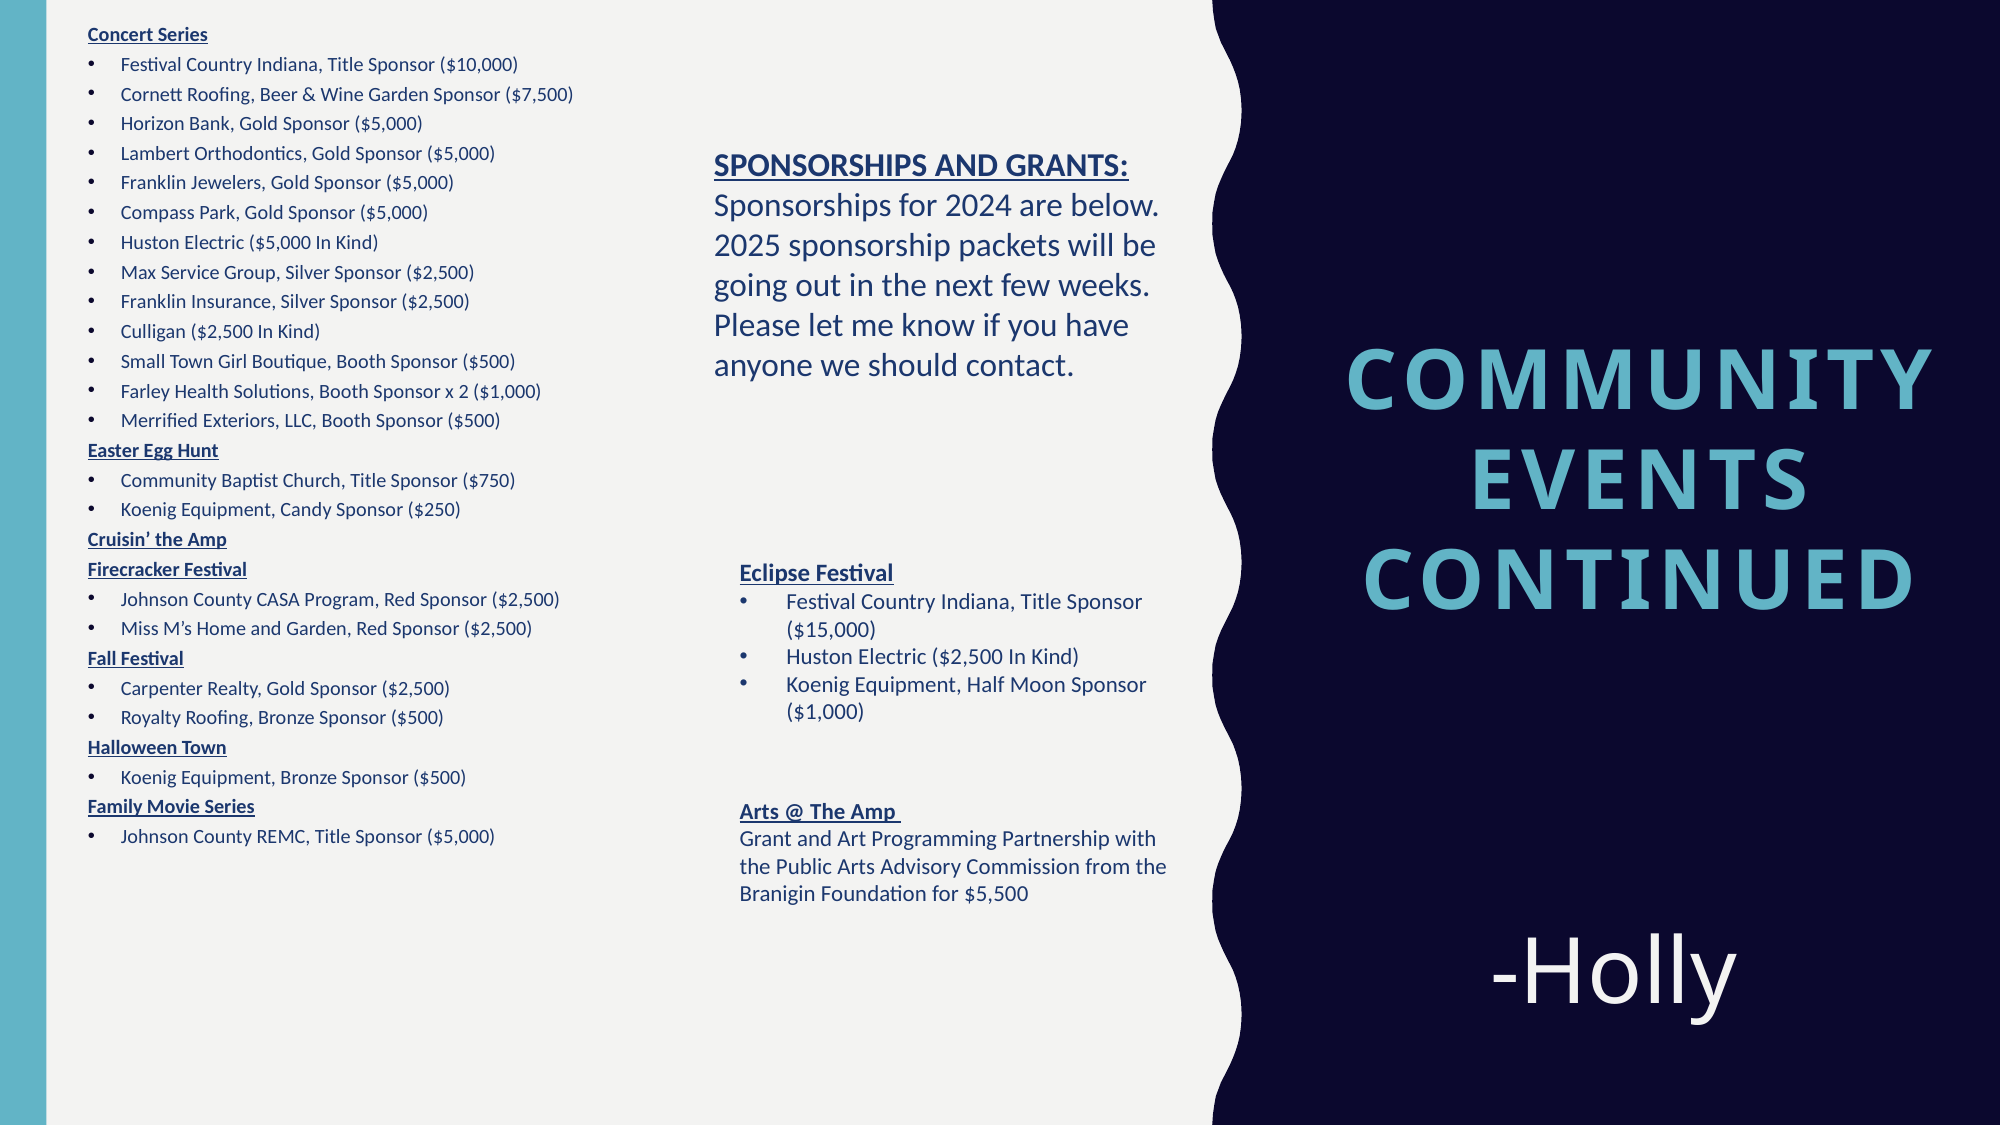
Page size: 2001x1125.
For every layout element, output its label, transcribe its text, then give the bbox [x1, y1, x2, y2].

list Concert Series Festival Country Indiana, Title Sponsor ($10,000) Cornett Roofing, Beer & Wine Garden Sponsor ($7,500) Horizon Bank, Gold Sponsor ($5,000) Lambert Orthodontics, Gold Sponsor ($5,000) Franklin Jewelers, Gold Sponsor ($5,000) Compass Park, Gold Sponsor ($5,000) Huston Electric ($5,000 In Kind) Max Service Group, Silver Sponsor ($2,500) Franklin Insurance, Silver Sponsor ($2,500) Culligan ($2,500 In Kind) Small Town Girl Boutique, Booth Sponsor ($500) Farley Health Solutions, Booth Sponsor x 2 ($1,000) Merrified Exteriors, LLC, Booth Sponsor ($500) Easter Egg Hunt Community Baptist Church, Title Sponsor ($750) Koenig Equipment, Candy Sponsor ($250) Cruisin’ the Amp Firecracker Festival Johnson County CASA Program, Red Sponsor ($2,500) Miss M’s Home and Garden, Red Sponsor ($2,500) Fall Festival Carpenter Realty, Gold Sponsor ($2,500) Royalty Roofing, Bronze Sponsor ($500) Halloween Town Koenig Equipment, Bronze Sponsor ($500) Family Movie Series Johnson County REMC, Title Sponsor ($5,000) [72, 11, 1170, 883]
text_box SPONSORSHIPS AND GRANTS: Sponsorships for 2024 are below. 2025 sponsorship packets will be going out in the next few weeks. Please let me know if you have anyone we should contact. [699, 136, 1234, 391]
text_box Eclipse Festival Festival Country Indiana, Title Sponsor ($15,000) Huston Electric ($2,500 In Kind) Koenig Equipment, Half Moon Sponsor ($1,000) [724, 549, 1208, 732]
title Community events continued [1227, 537, 2000, 734]
text_box Arts @ The Amp Grant and Art Programming Partnership with the Public Arts Advisory Commission from the Branigin Foundation for $5,500 [724, 788, 1208, 959]
list -Holly [1475, 882, 1983, 1125]
